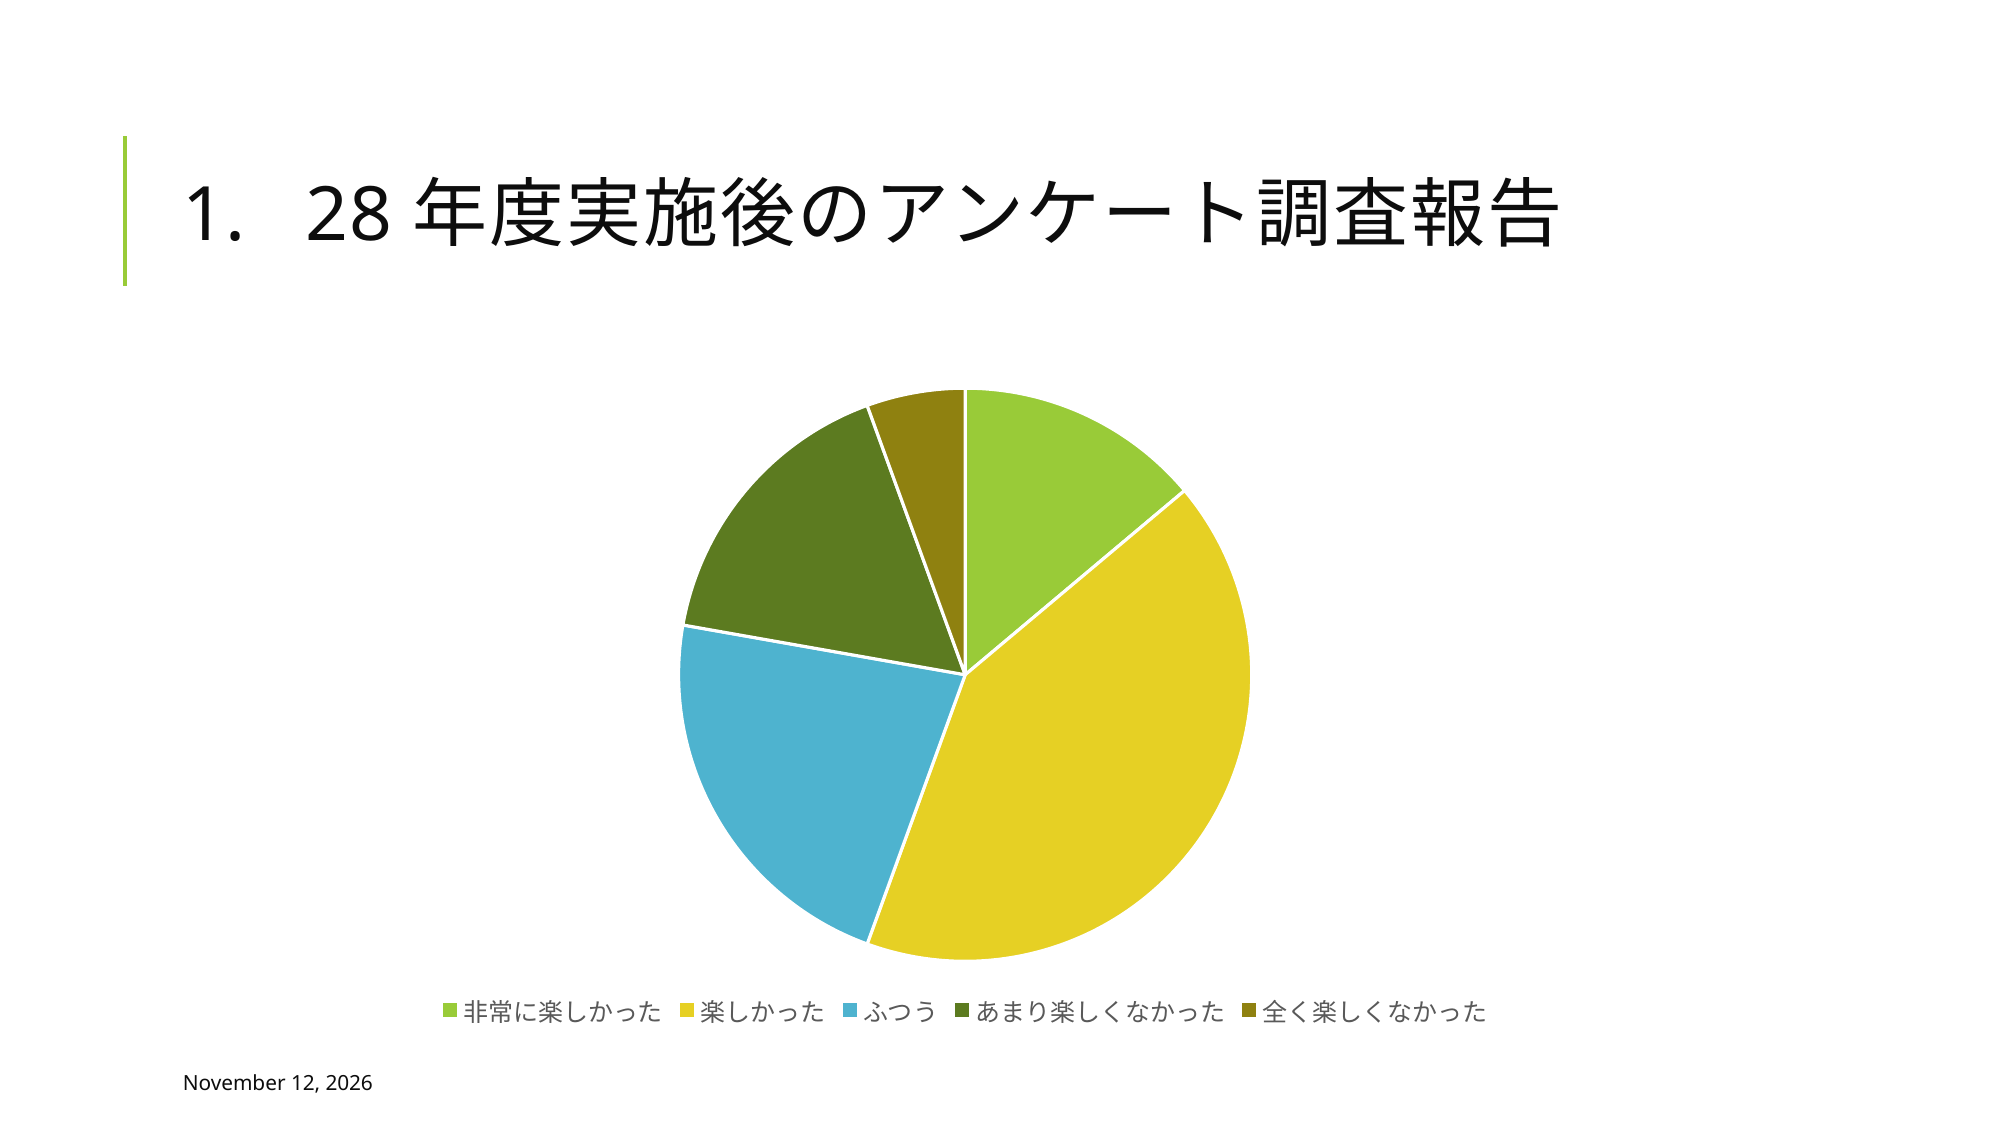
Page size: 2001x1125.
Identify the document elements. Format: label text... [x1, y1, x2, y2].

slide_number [168, 1061, 522, 1107]
chart [167, 374, 1763, 1036]
title 28年度実施後のアンケート調査報告 [168, 96, 1763, 342]
